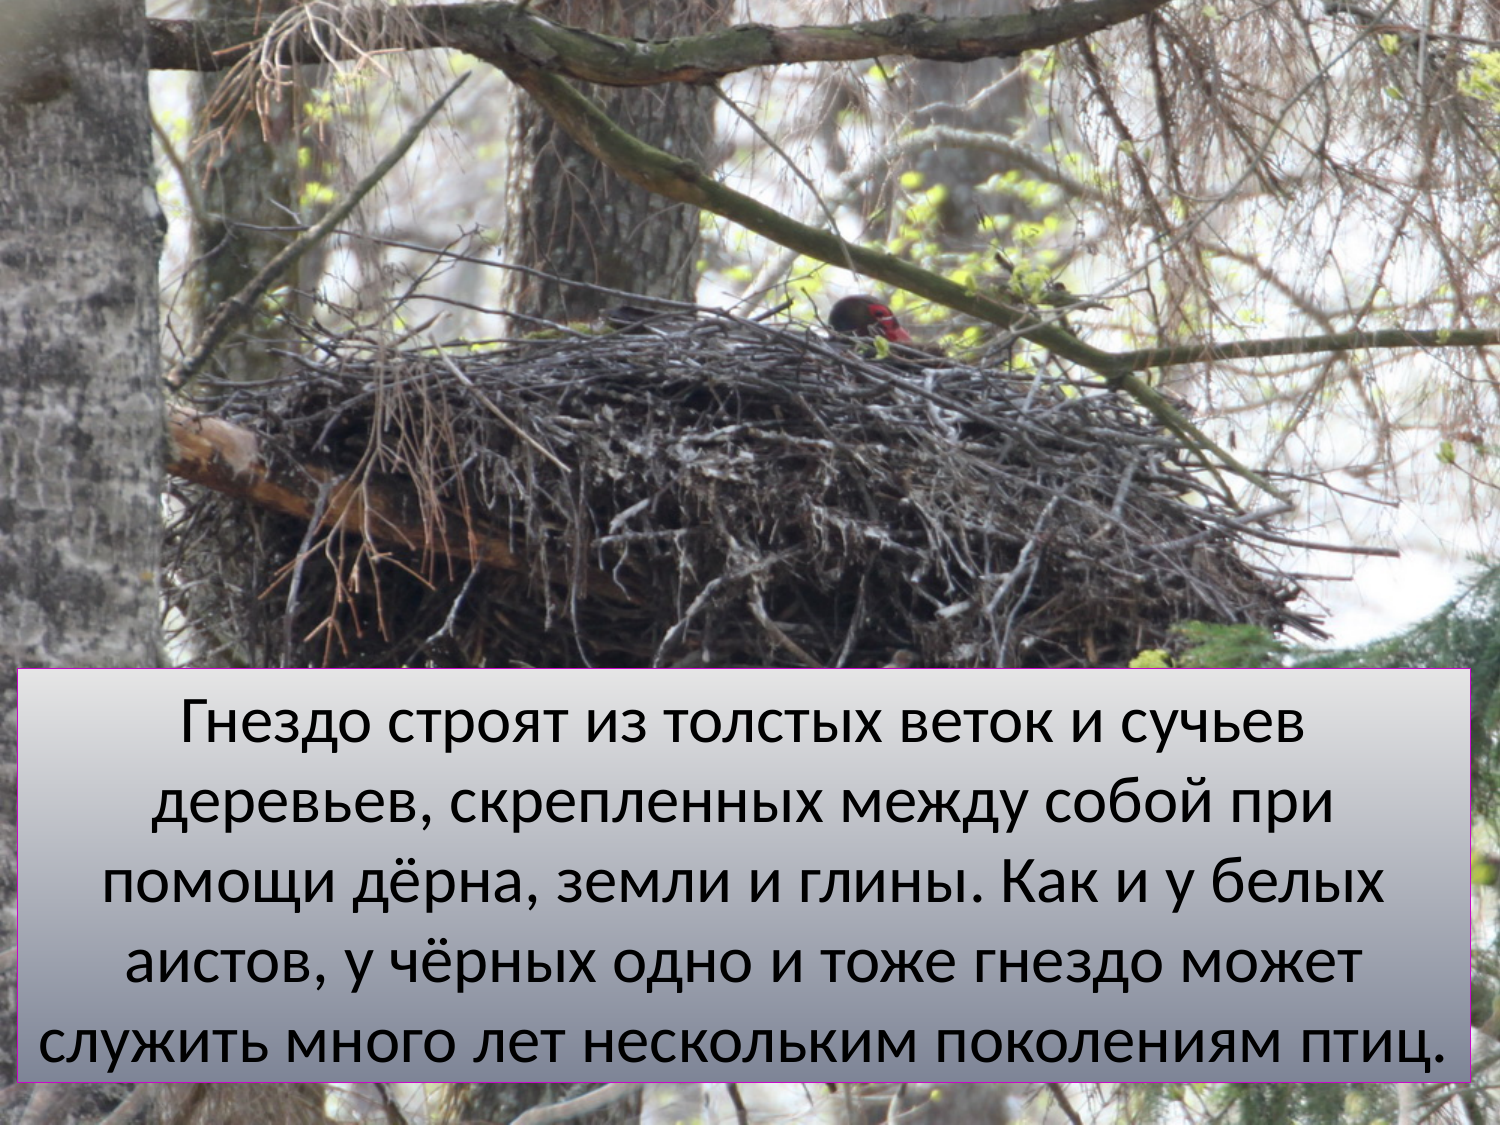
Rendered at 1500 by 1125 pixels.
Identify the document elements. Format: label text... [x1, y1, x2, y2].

picture [0, 0, 1500, 1125]
title Гнездо строят из толстых веток и сучьев деревьев, скрепленных между собой при помощи дёрна, земли и глины. Как и у белых аистов, у чёрных одно и тоже гнездо может служить много лет нескольким поколениям птиц. [17, 668, 1471, 1083]
